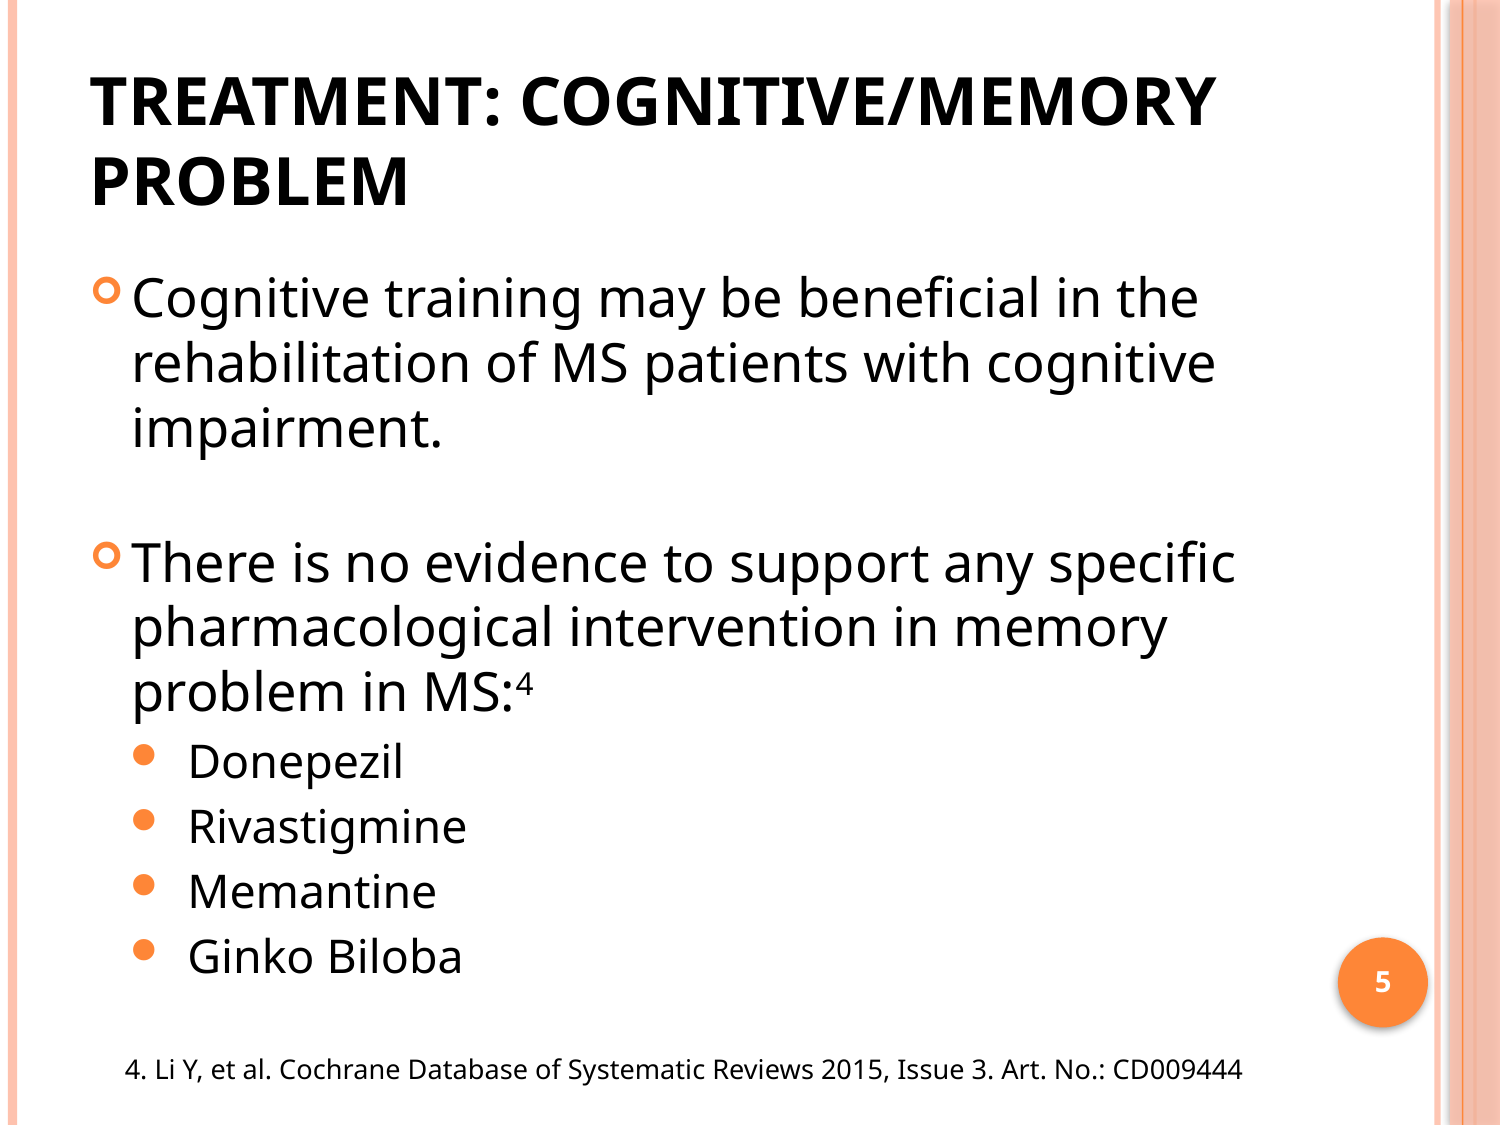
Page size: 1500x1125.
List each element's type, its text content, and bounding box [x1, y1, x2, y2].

list Cognitive training may be beneficial in the rehabilitation of MS patients with cognitive impairment. There is no evidence to support any specific pharmacological intervention in memory problem in MS:4 Donepezil Rivastigmine Memantine Ginko Biloba 4. Li Y, et al. Cochrane Database of Systematic Reviews 2015, Issue 3. Art. No.: CD009444 [75, 256, 1370, 1094]
slide_number 5 [1333, 940, 1434, 1027]
title Treatment: Cognitive/Memory Problem [75, 38, 1300, 226]
